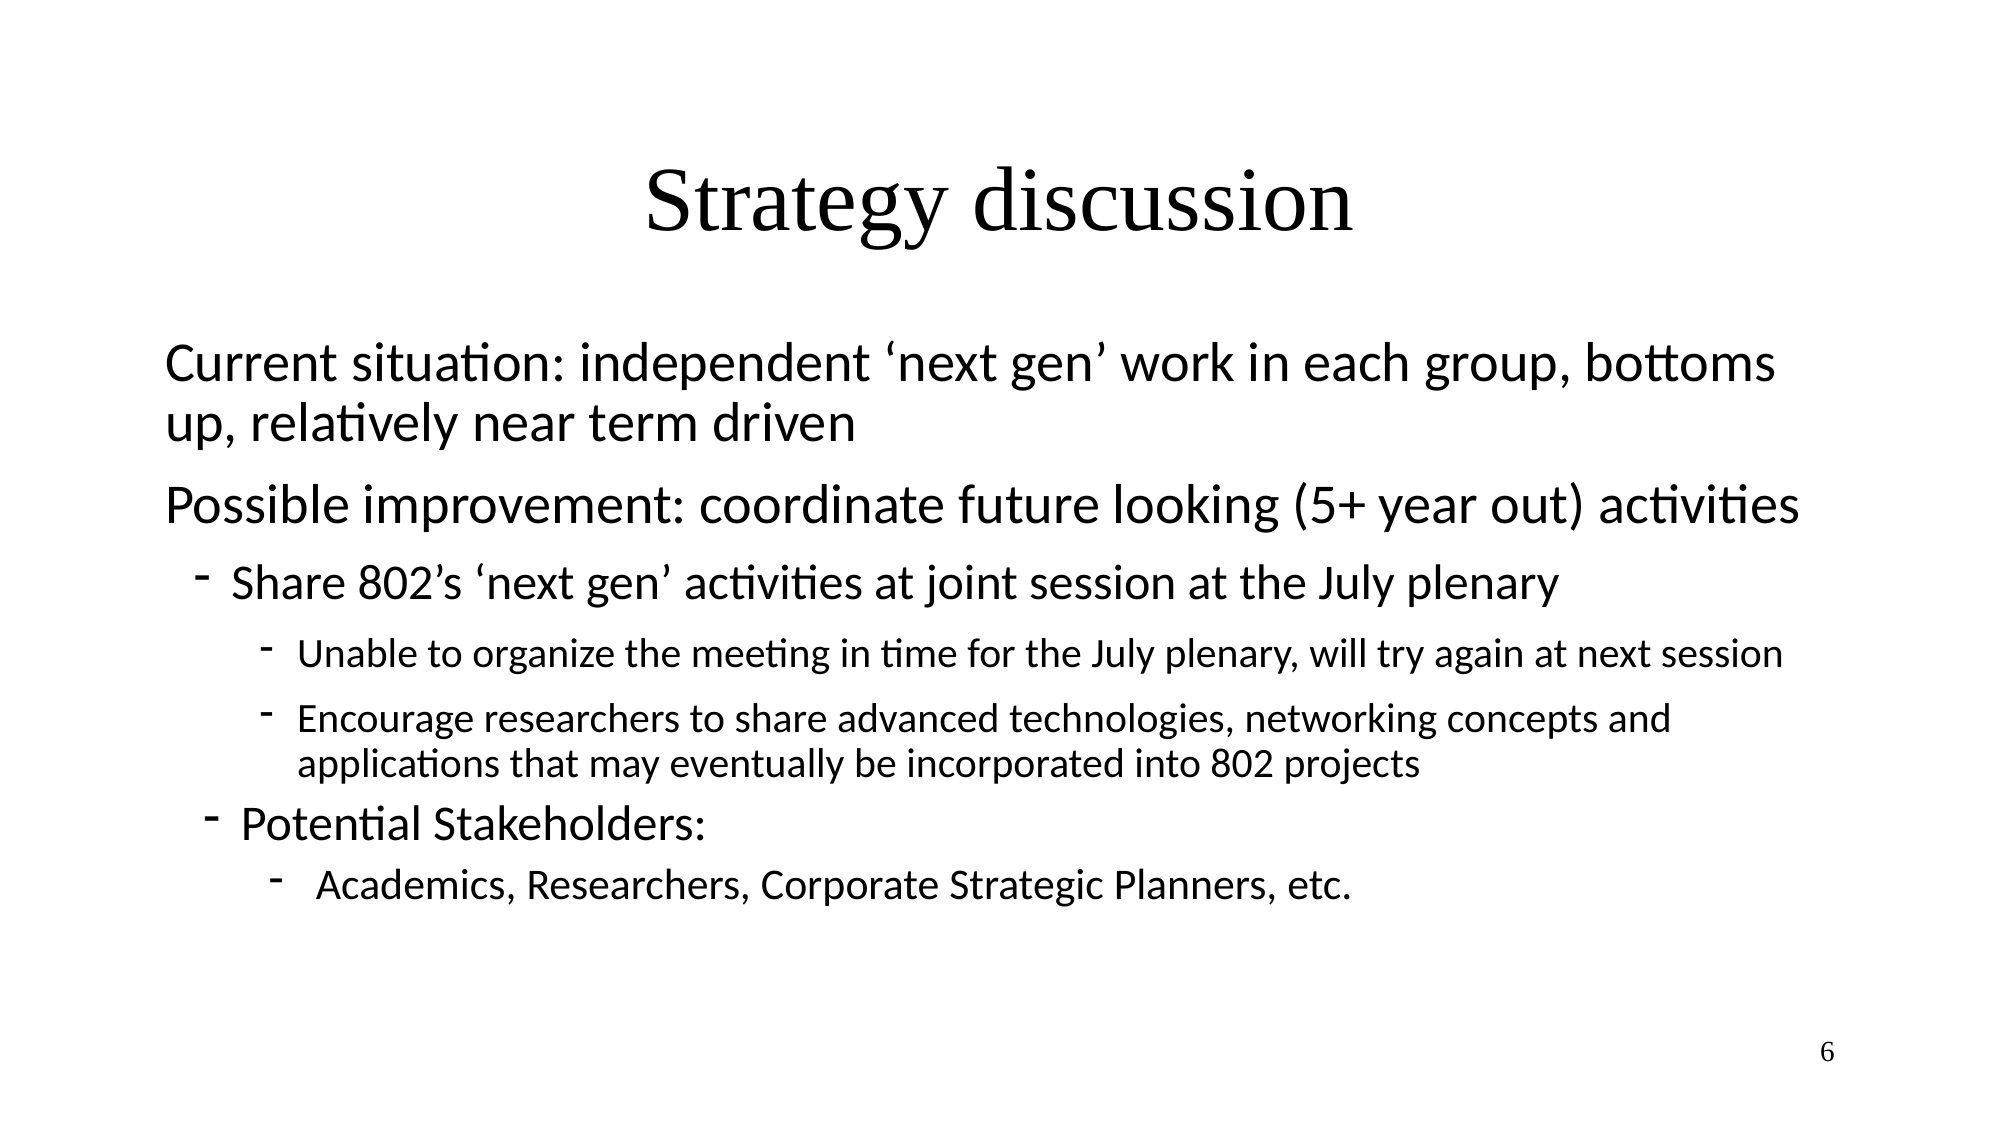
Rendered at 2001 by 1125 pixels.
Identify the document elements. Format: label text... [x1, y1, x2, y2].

title Strategy discussion [149, 99, 1851, 288]
slide_number 6 [1433, 1024, 1851, 1101]
list Current situation: independent ‘next gen’ work in each group, bottoms up, relatively near term driven Possible improvement: coordinate future looking (5+ year out) activities Share 802’s ‘next gen’ activities at joint session at the July plenary Unable to organize the meeting in time for the July plenary, will try again at next session Encourage researchers to share advanced technologies, networking concepts and applications that may eventually be incorporated into 802 projects Potential Stakeholders: Academics, Researchers, Corporate Strategic Planners, etc. [149, 324, 1851, 1001]
